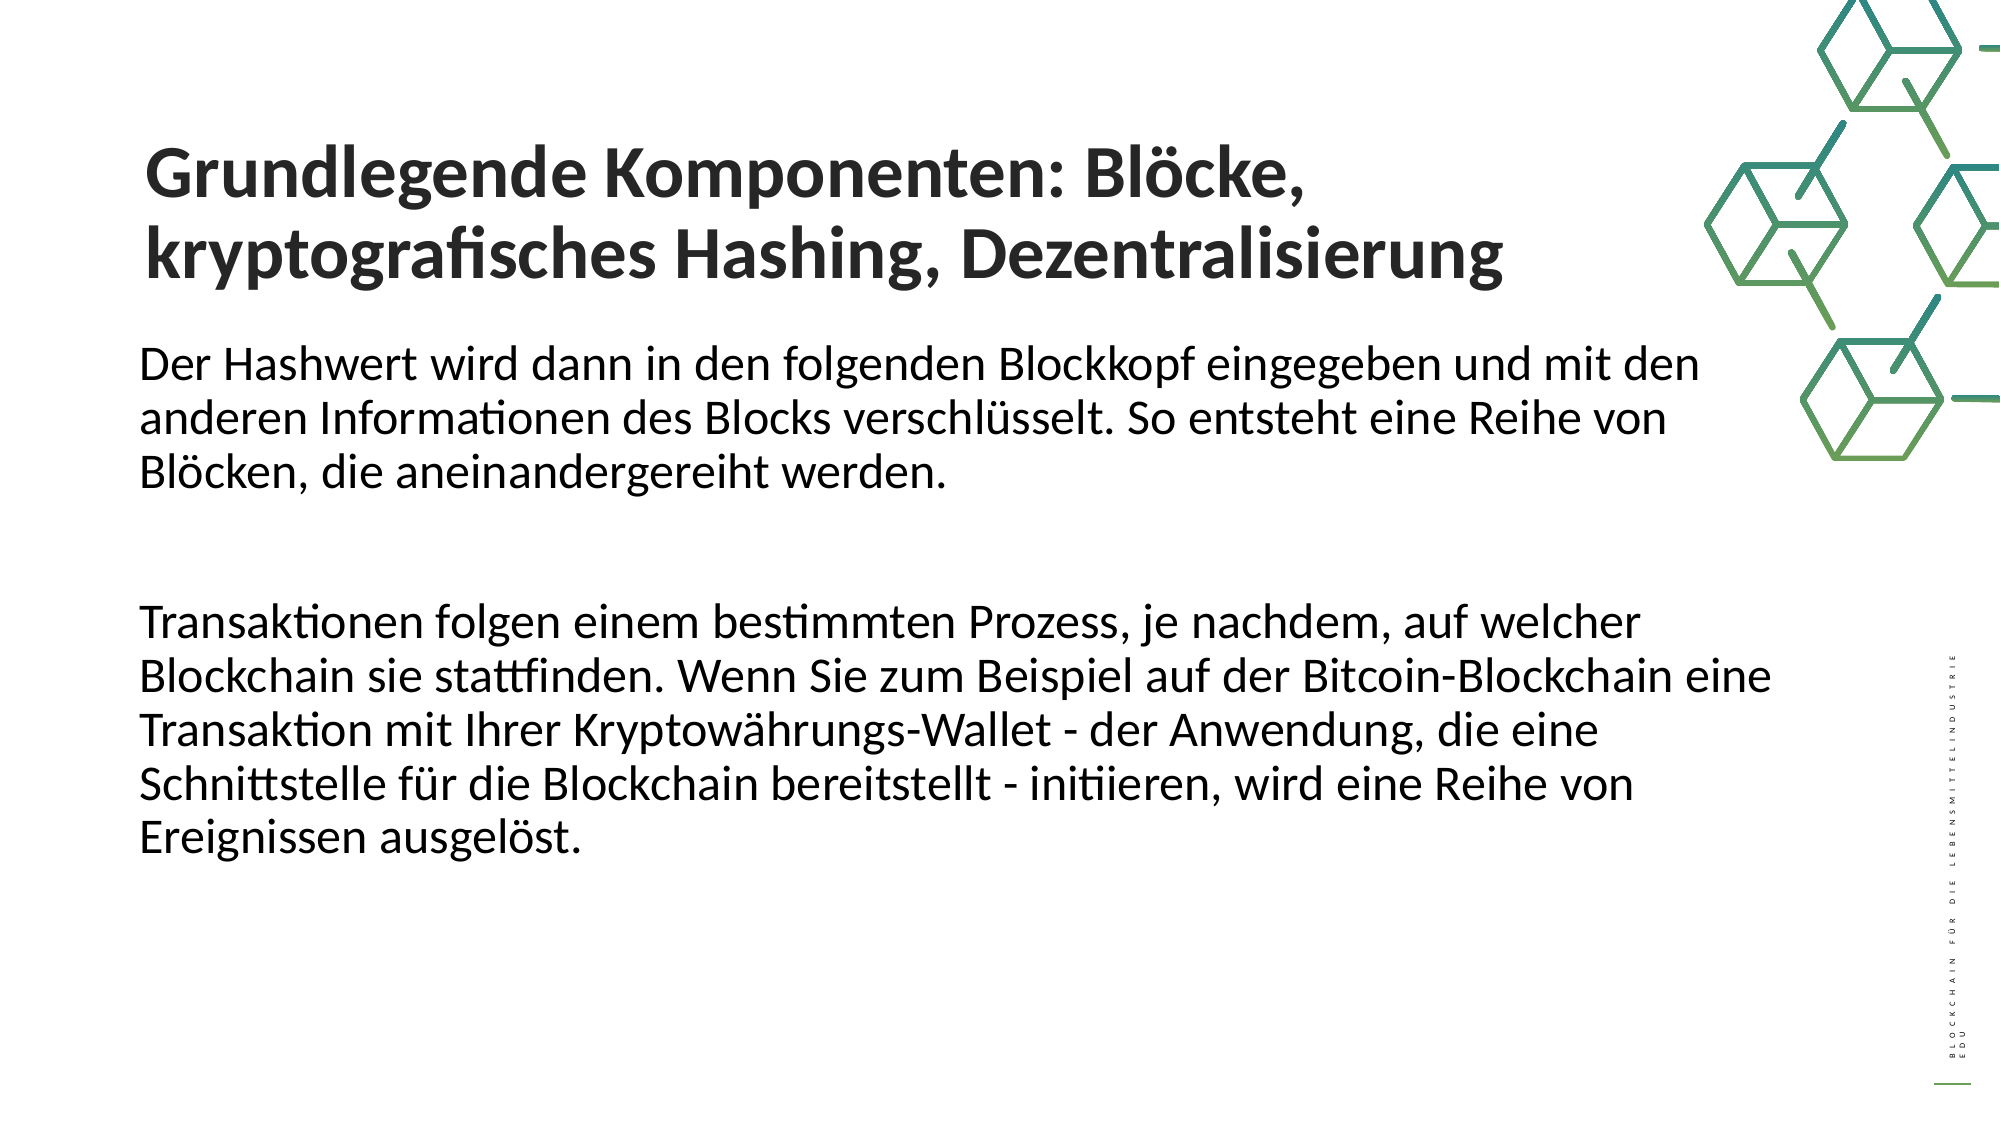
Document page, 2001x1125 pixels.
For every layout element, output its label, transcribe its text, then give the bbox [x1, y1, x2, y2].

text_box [1704, 0, 2000, 461]
list Der Hashwert wird dann in den folgenden Blockkopf eingegeben und mit den anderen Informationen des Blocks verschlüsselt. So entsteht eine Reihe von Blöcken, die aneinandergereiht werden. Transaktionen folgen einem bestimmten Prozess, je nachdem, auf welcher Blockchain sie stattfinden. Wenn Sie zum Beispiel auf der Bitcoin-Blockchain eine Transaktion mit Ihrer Kryptowährungs-Wallet - der Anwendung, die eine Schnittstelle für die Blockchain bereitstellt - initiieren, wird eine Reihe von Ereignissen ausgelöst. [86, 329, 1825, 962]
list Grundlegende Komponenten: Blöcke, kryptografisches Hashing, Dezentralisierung [130, 124, 1704, 337]
